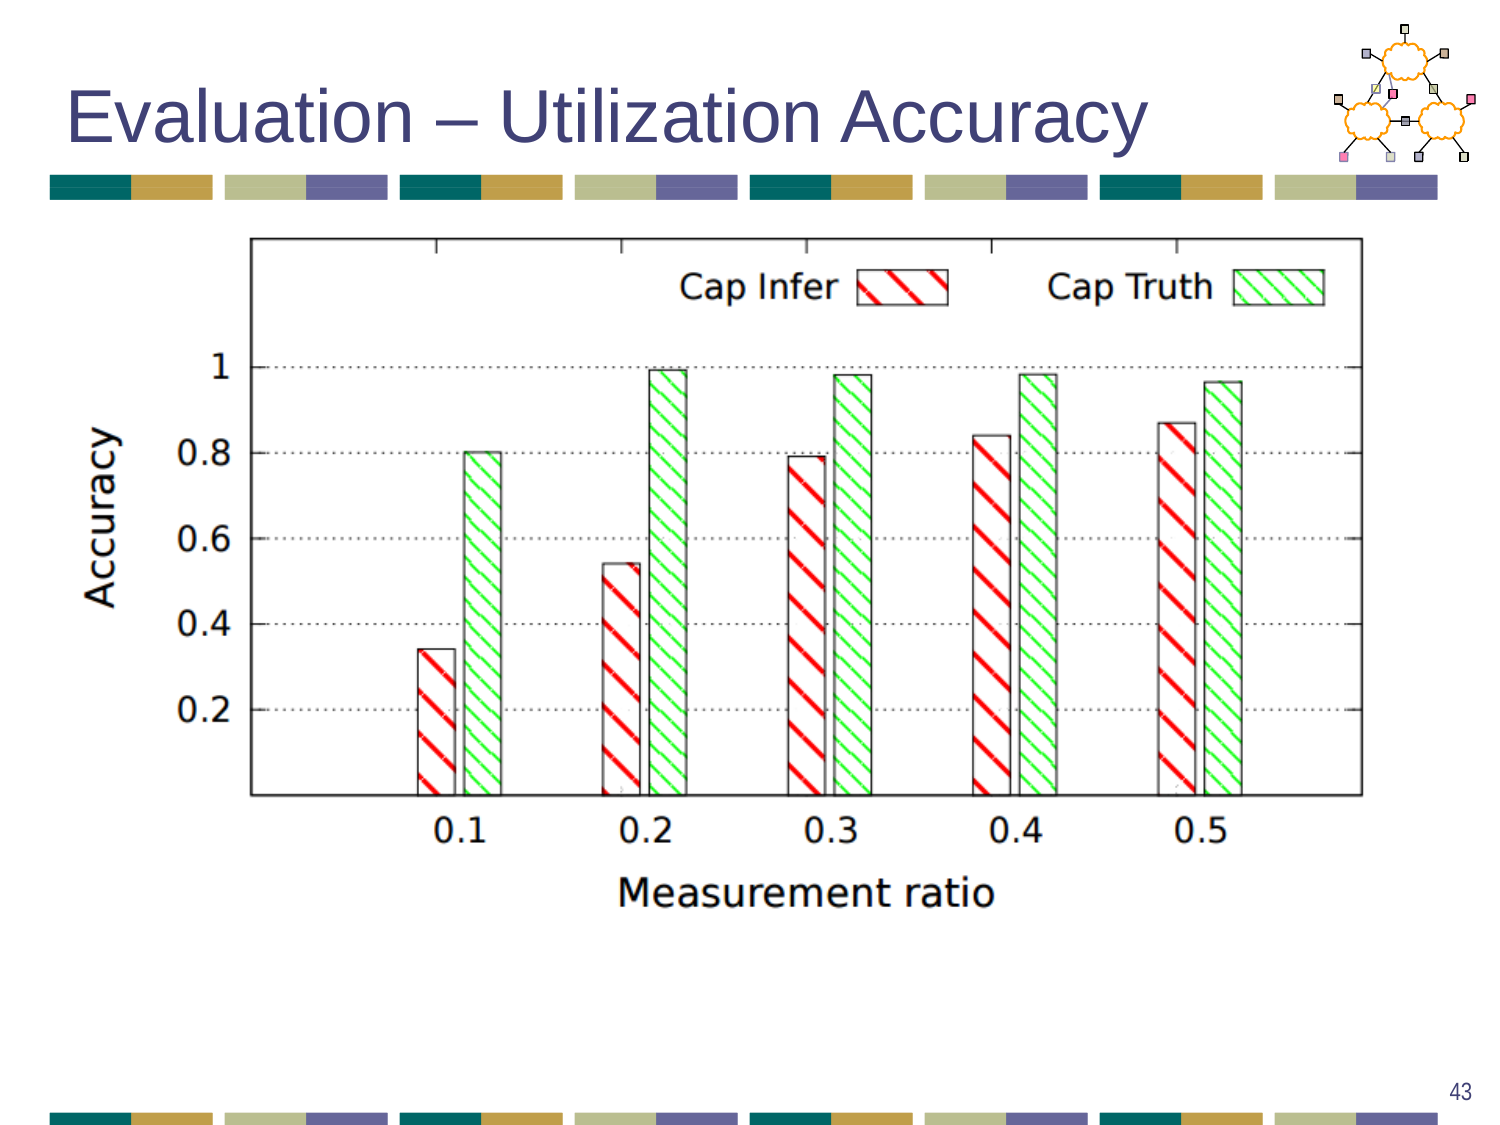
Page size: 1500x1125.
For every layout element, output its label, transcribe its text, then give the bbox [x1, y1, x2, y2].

title Evaluation – Utilization Accuracy [50, 62, 1438, 163]
slide_number 43 [1174, 1037, 1488, 1113]
picture [74, 224, 1368, 918]
